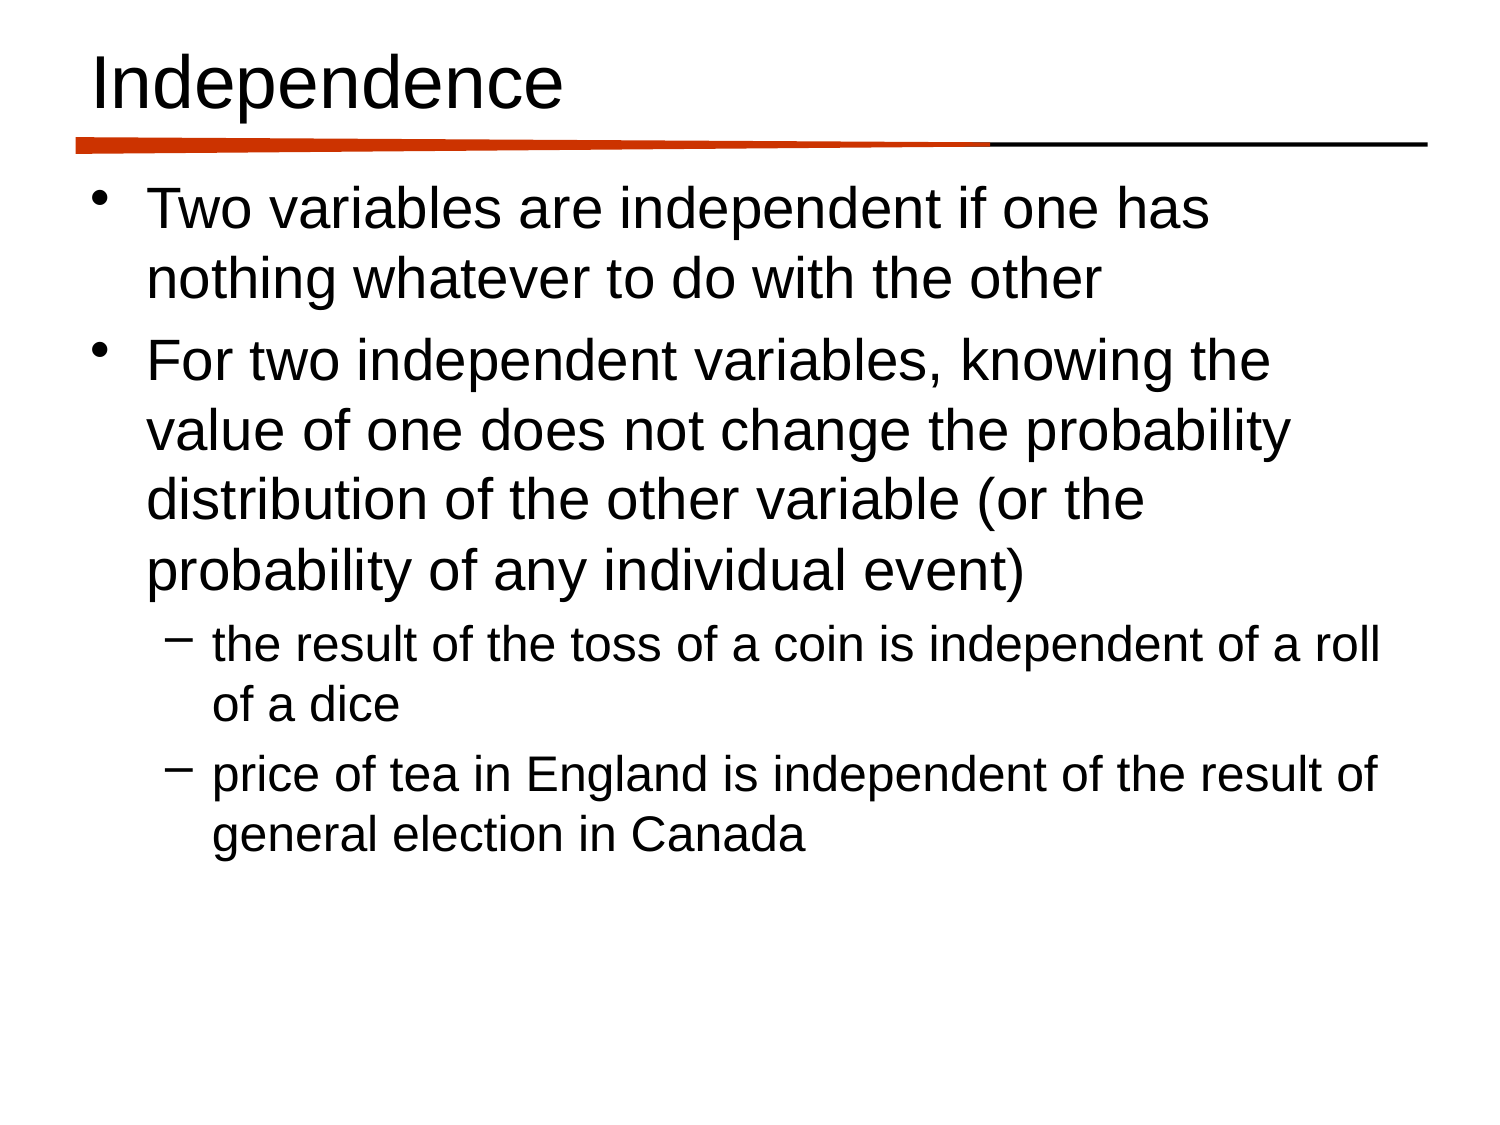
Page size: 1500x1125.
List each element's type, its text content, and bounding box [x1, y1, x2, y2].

list Two variables are independent if one has nothing whatever to do with the other For two independent variables, knowing the value of one does not change the probability distribution of the other variable (or the probability of any individual event) the result of the toss of a coin is independent of a roll of a dice price of tea in England is independent of the result of general election in Canada [74, 162, 1426, 1006]
title Independence [74, 24, 1426, 133]
